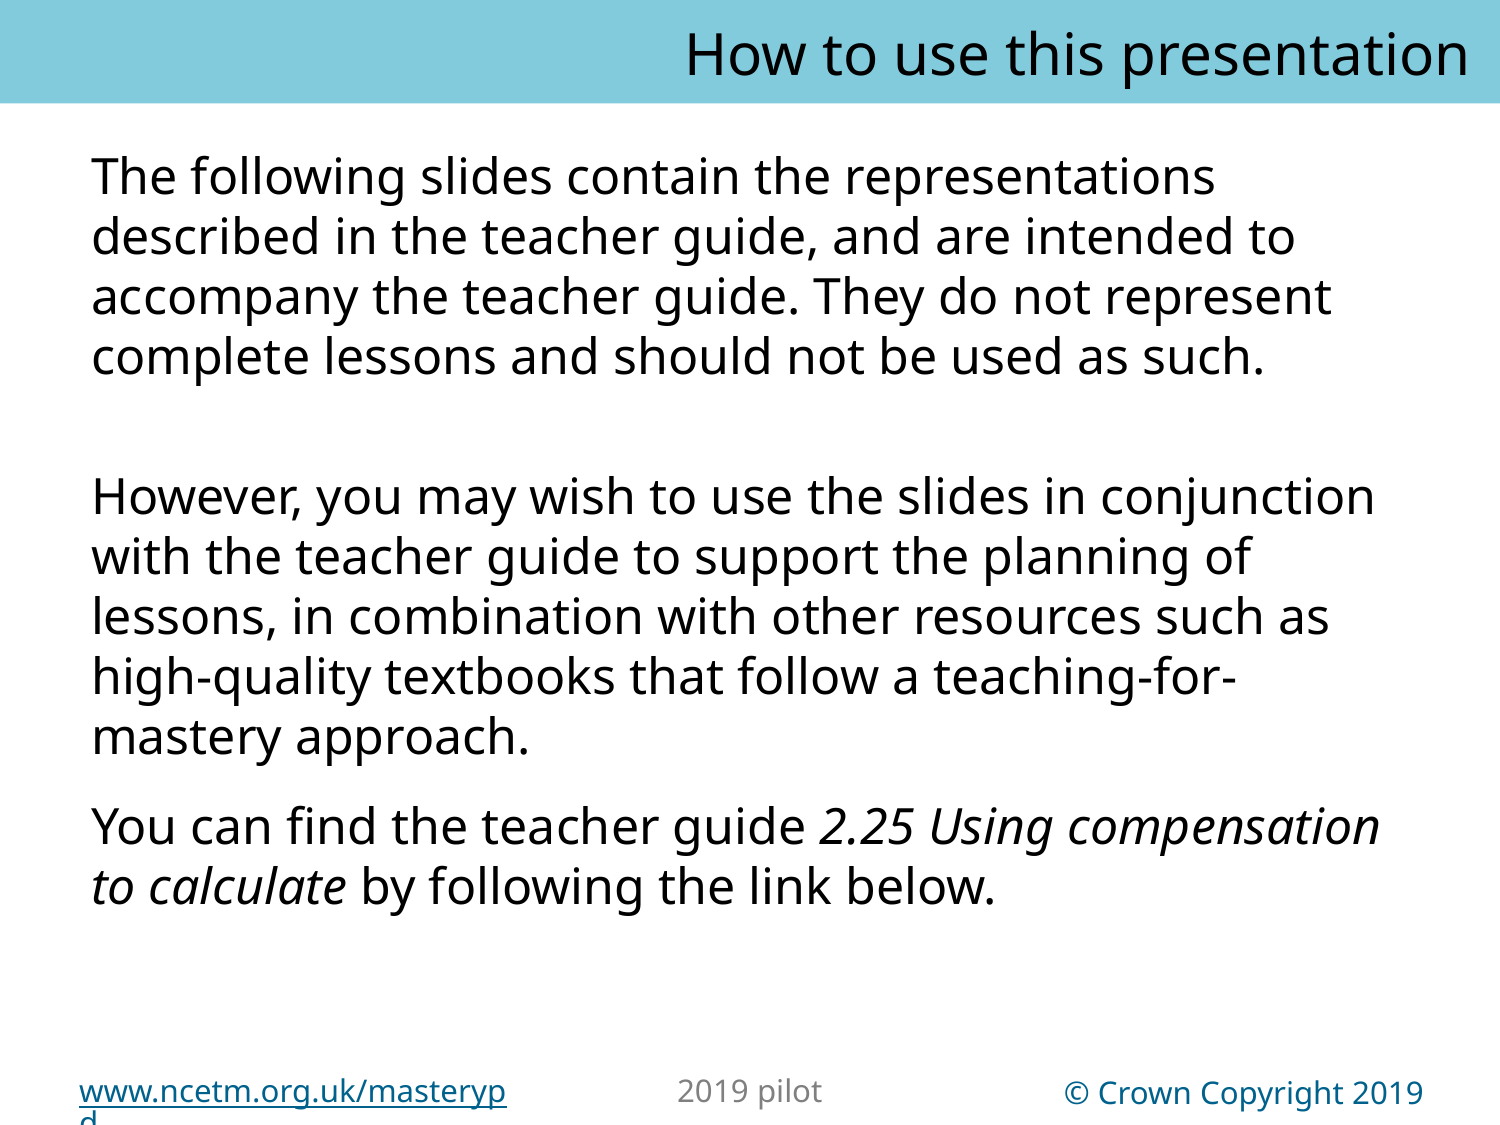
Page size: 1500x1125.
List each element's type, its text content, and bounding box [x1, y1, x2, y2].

list How to use this presentation [0, 0, 1500, 104]
list You can find the teacher guide 2.25 Using compensation to calculate by following the link below. [76, 786, 1424, 972]
